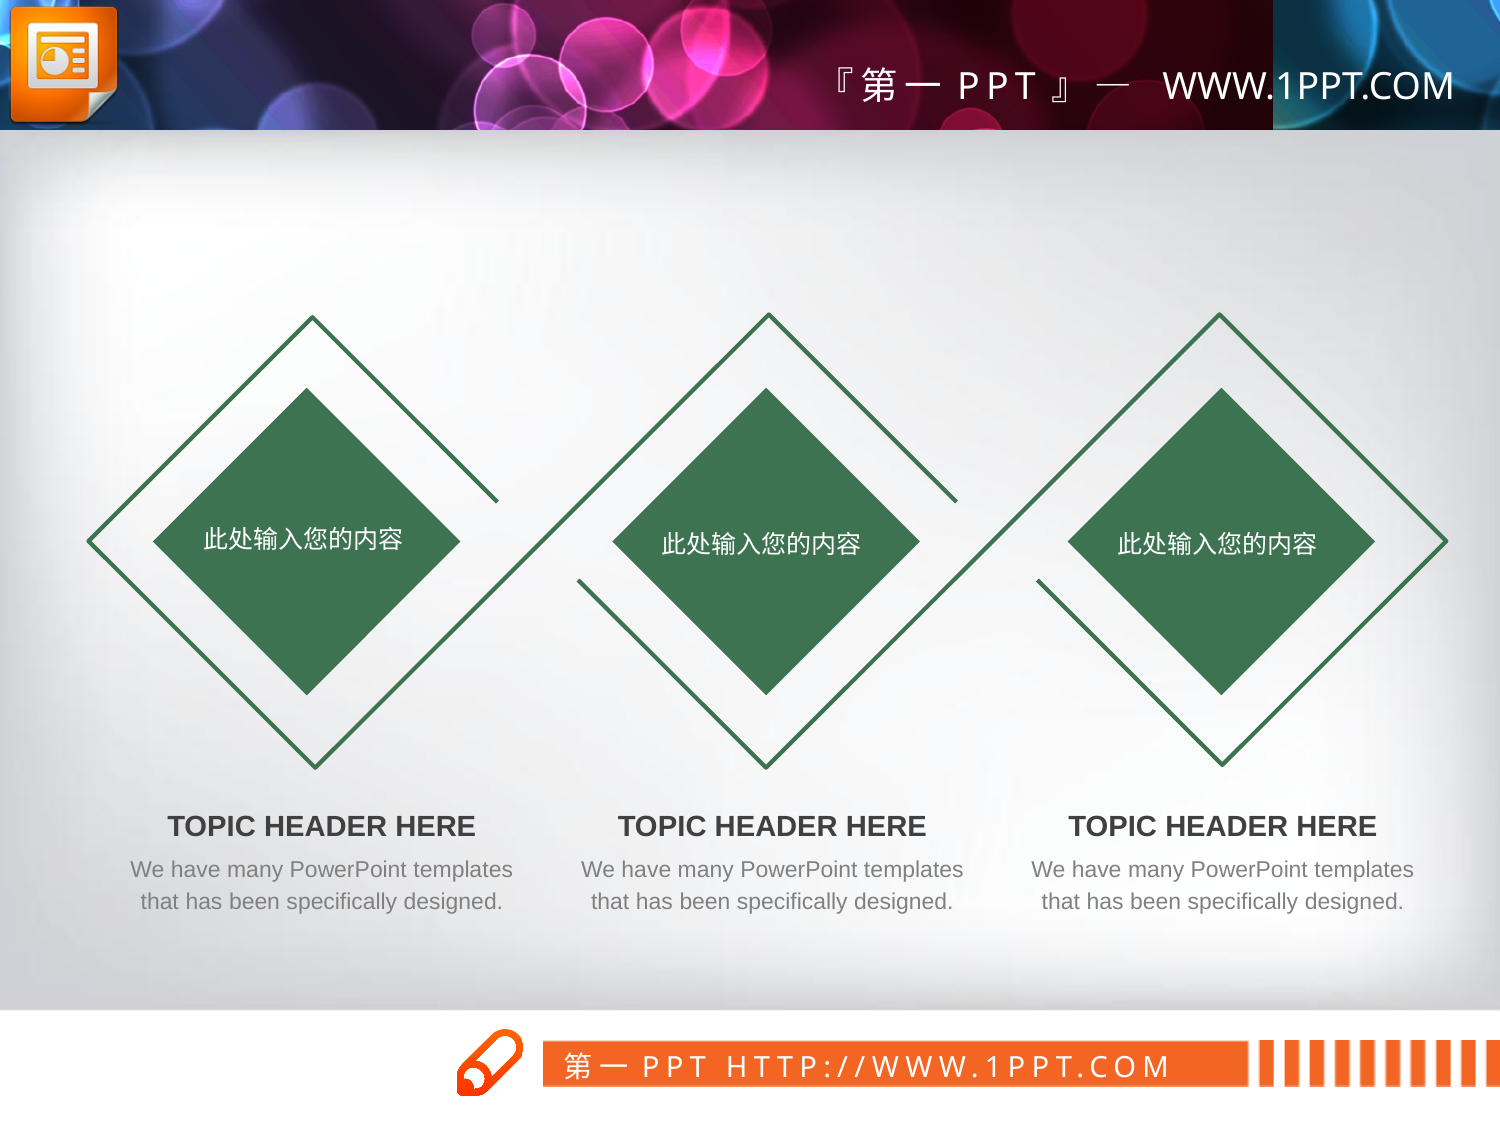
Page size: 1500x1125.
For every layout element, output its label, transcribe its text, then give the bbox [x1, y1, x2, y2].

text_box TOPIC HEADER HERE We have many PowerPoint templates that has been specifically designed. [578, 800, 967, 915]
text_box TOPIC HEADER HERE We have many PowerPoint templates that has been specifically designed. [127, 800, 517, 915]
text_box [88, 314, 1447, 768]
picture [543, 1040, 1500, 1087]
picture [0, 0, 1500, 1012]
text_box TOPIC HEADER HERE We have many PowerPoint templates that has been specifically designed. [1028, 800, 1418, 915]
